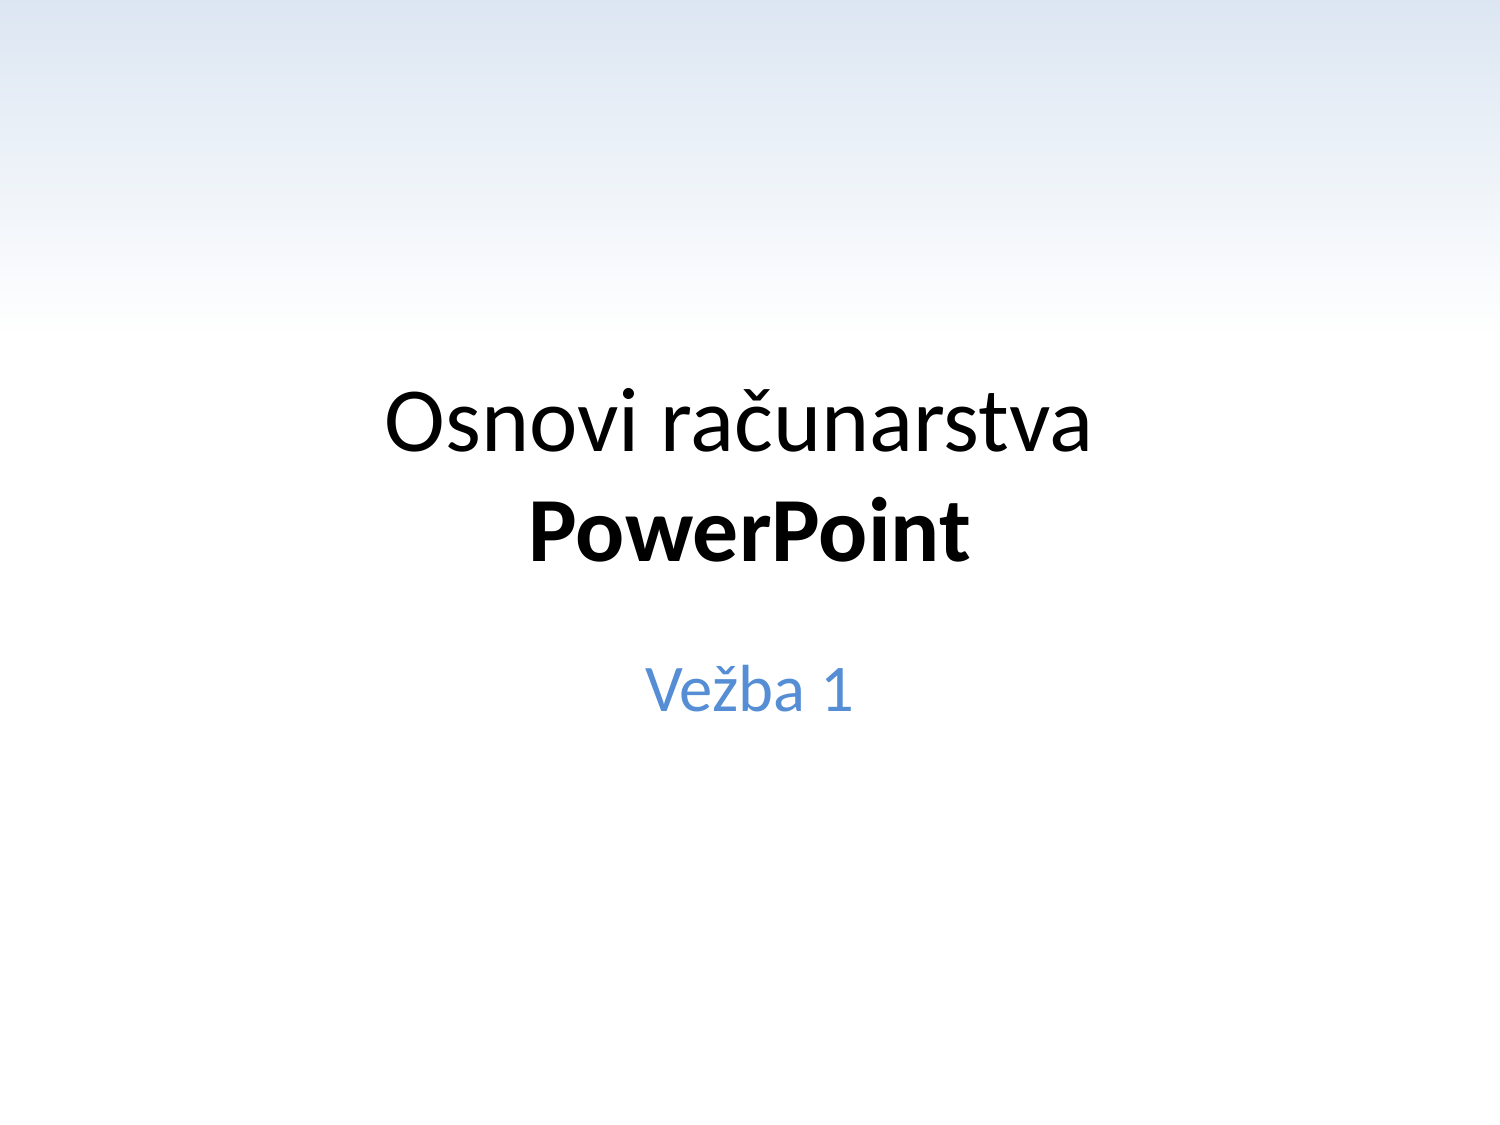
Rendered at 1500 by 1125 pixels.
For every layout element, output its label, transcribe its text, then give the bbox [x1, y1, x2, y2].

subtitle Vežba 1 [225, 637, 1275, 925]
title Osnovi računarstva PowerPoint [112, 349, 1388, 591]
